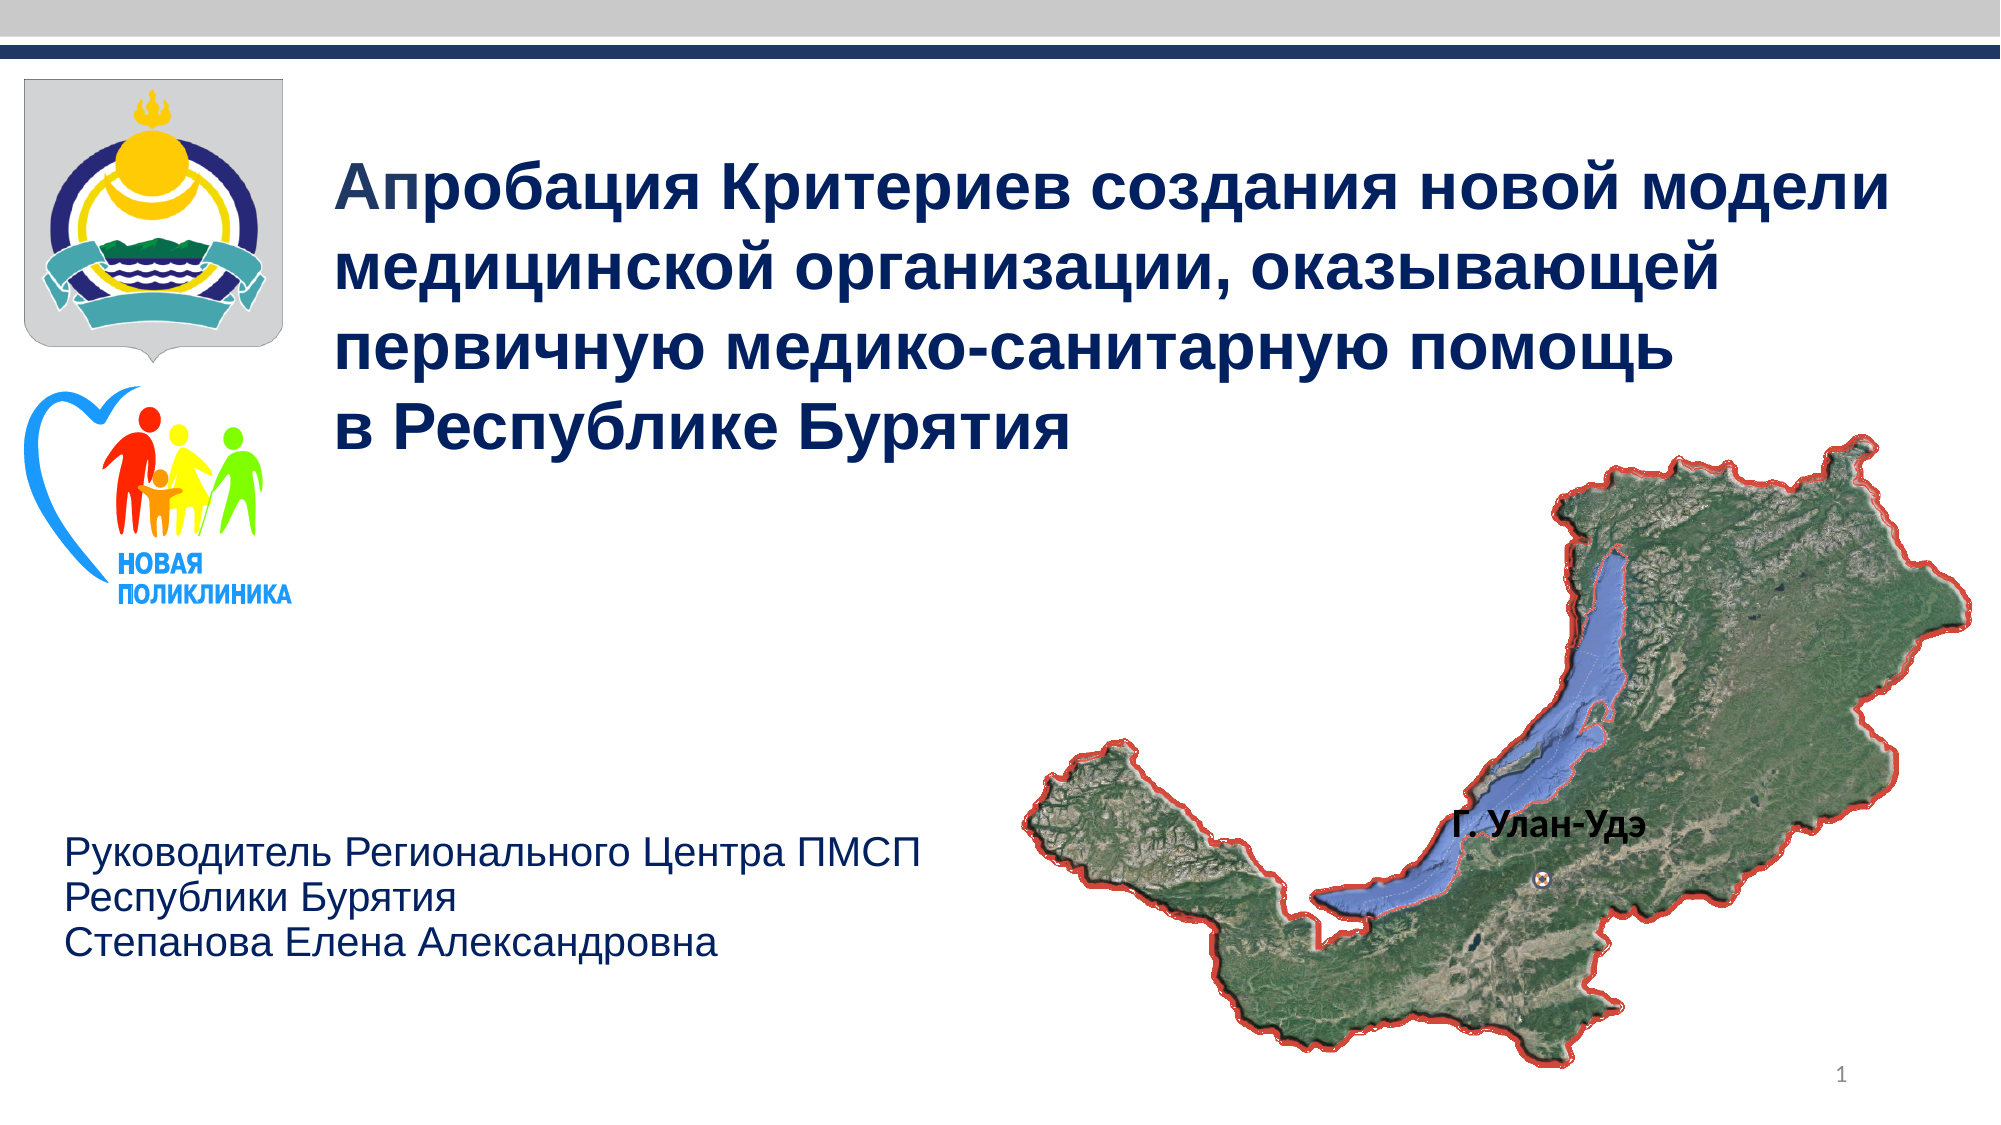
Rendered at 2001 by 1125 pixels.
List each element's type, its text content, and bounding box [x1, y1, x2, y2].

picture [948, 414, 1988, 1075]
title Руководитель Регионального Центра ПМСП Республики Бурятия Степанова Елена Александровна [48, 814, 948, 1032]
slide_number 1 [1412, 1075, 1863, 1103]
picture [24, 79, 283, 363]
text_box [0, 0, 2000, 37]
picture [24, 386, 292, 604]
text_box [0, 44, 2000, 60]
text_box Апробация Критериев создания новой модели медицинской организации, оказывающей первичную медико-санитарную помощь в Республике Бурятия [318, 98, 1911, 507]
